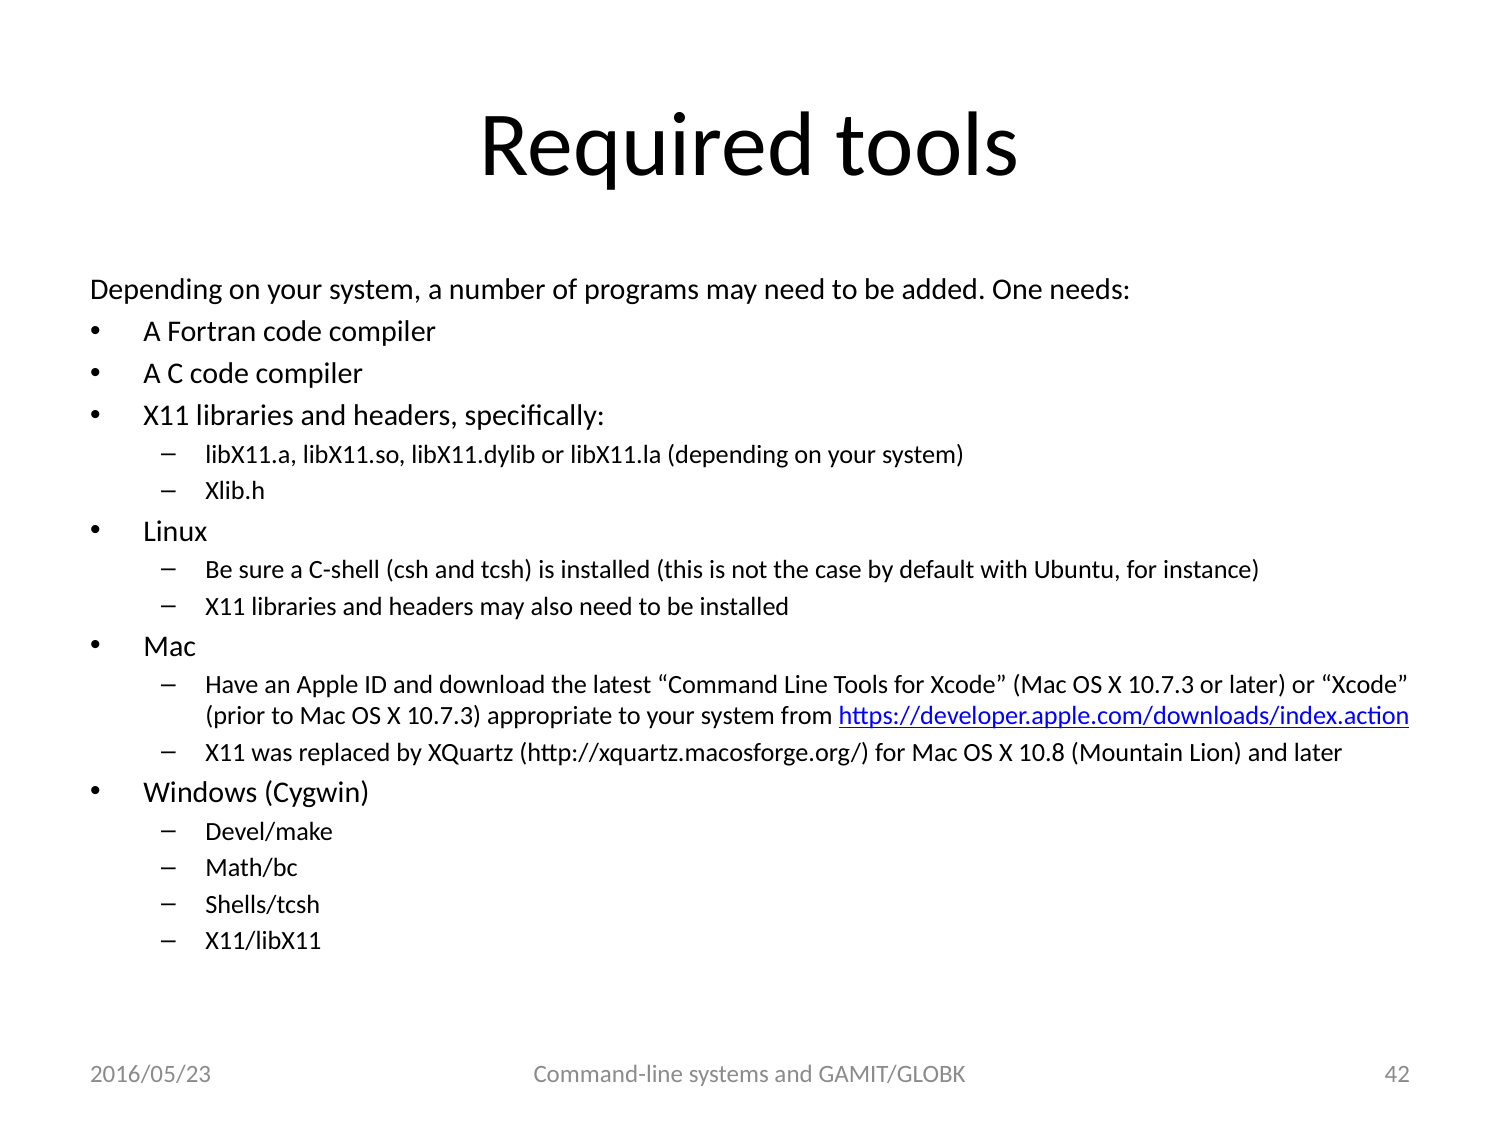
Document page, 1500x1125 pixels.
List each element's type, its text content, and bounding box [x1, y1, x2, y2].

list Depending on your system, a number of programs may need to be added. One needs: A Fortran code compiler A C code compiler X11 libraries and headers, specifically: libX11.a, libX11.so, libX11.dylib or libX11.la (depending on your system) Xlib.h Linux Be sure a C-shell (csh and tcsh) is installed (this is not the case by default with Ubuntu, for instance) X11 libraries and headers may also need to be installed Mac Have an Apple ID and download the latest “Command Line Tools for Xcode” (Mac OS X 10.7.3 or later) or “Xcode” (prior to Mac OS X 10.7.3) appropriate to your system from https://developer.apple.com/downloads/index.action X11 was replaced by XQuartz (http://xquartz.macosforge.org/) for Mac OS X 10.8 (Mountain Lion) and later Windows (Cygwin) Devel/make Math/bc Shells/tcsh X11/libX11 [75, 262, 1425, 1005]
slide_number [75, 1042, 425, 1103]
footer Command-line systems and GAMIT/GLOBK [512, 1042, 988, 1103]
slide_number 42 [1074, 1042, 1425, 1103]
title Required tools [75, 45, 1425, 233]
